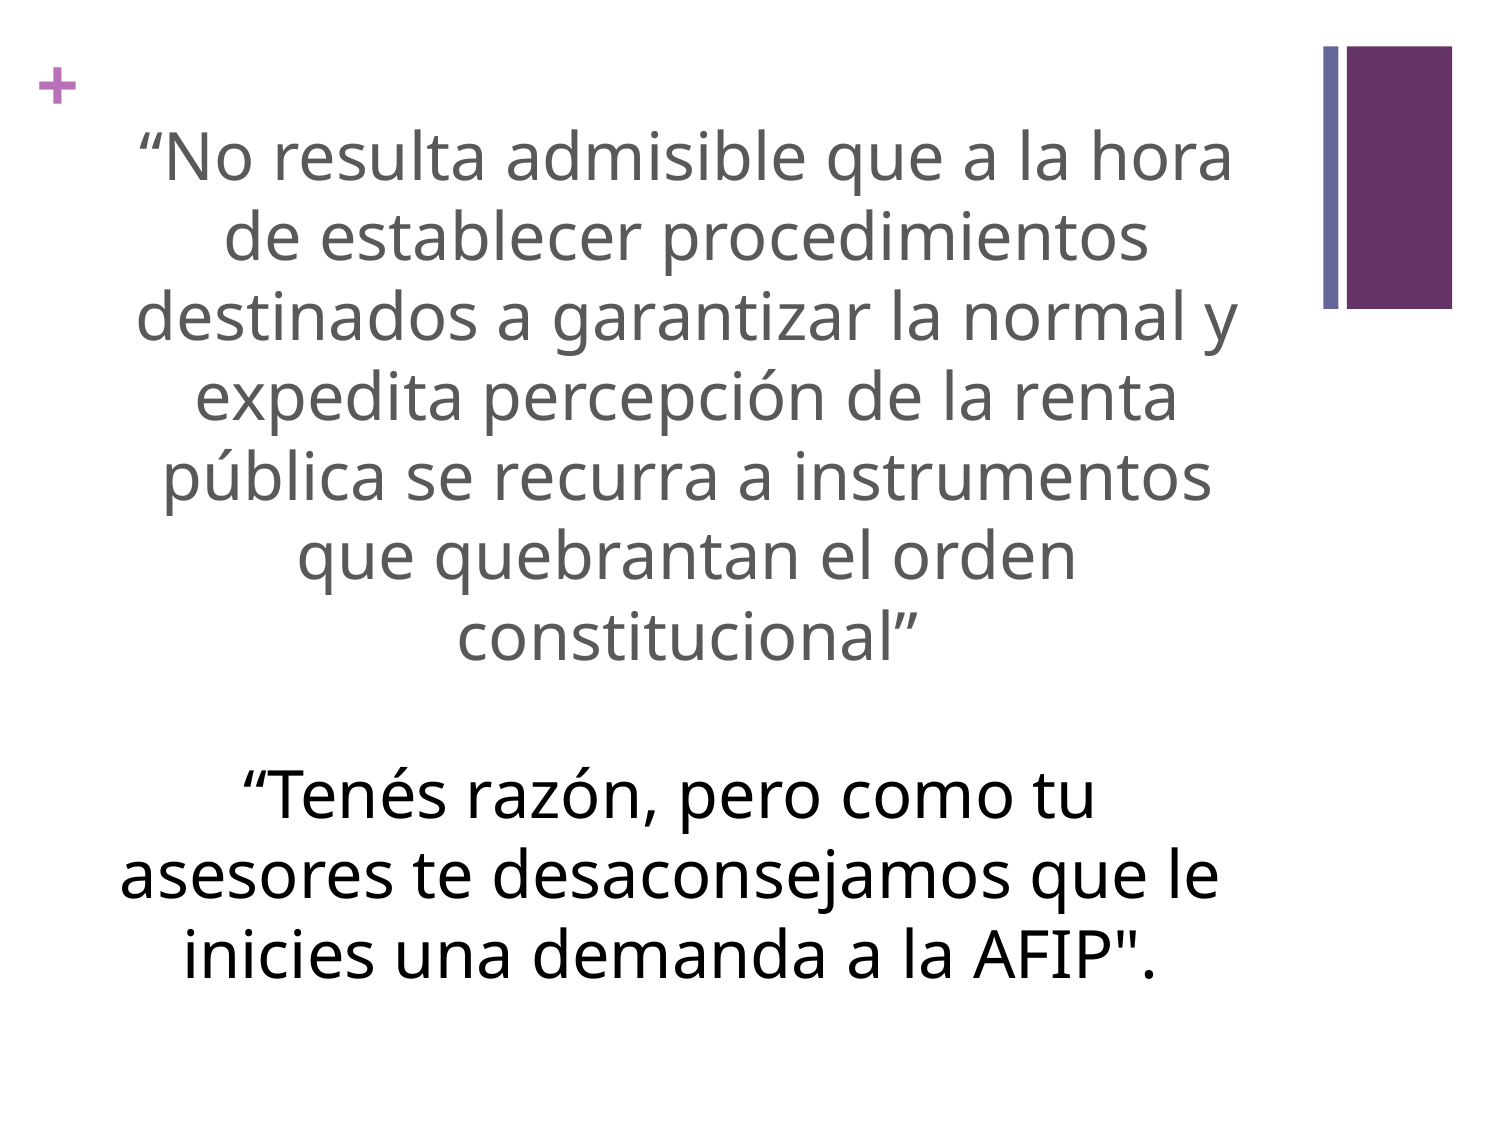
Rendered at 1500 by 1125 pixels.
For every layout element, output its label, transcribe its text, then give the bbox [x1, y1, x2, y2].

text_box “Tenés razón, pero como tu asesores te desaconsejamos que le inicies una demanda a la AFIP". [90, 744, 1252, 1045]
list “No resulta admisible que a la hora de establecer procedimientos destinados a garantizar la normal y expedita percepción de la renta pública se recurra a instrumentos que quebrantan el orden constitucional” [90, 106, 1285, 782]
